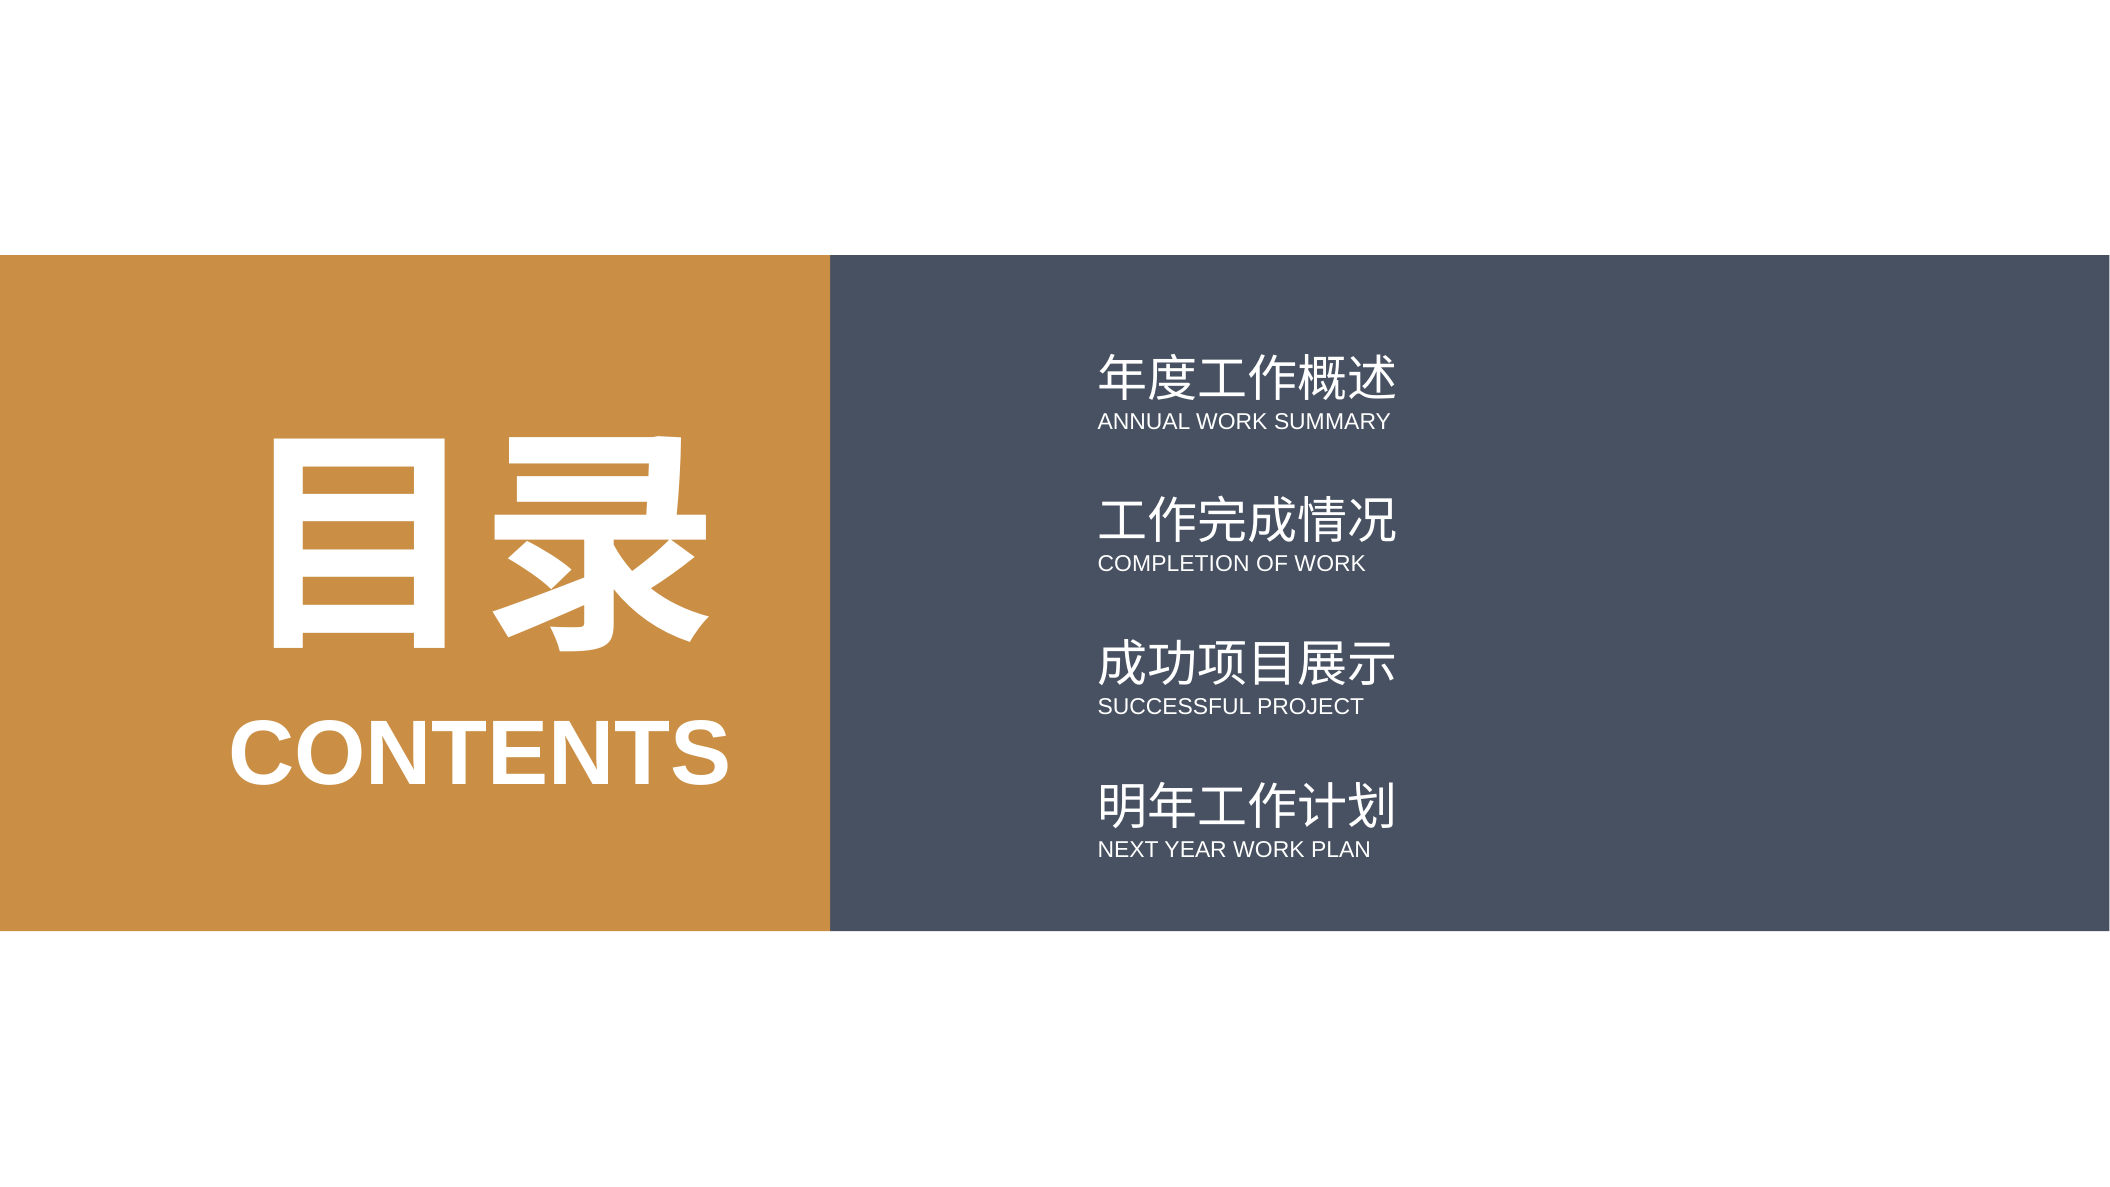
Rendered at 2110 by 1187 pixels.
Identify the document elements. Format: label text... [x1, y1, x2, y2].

text_box 目录 [227, 389, 733, 678]
text_box [0, 254, 831, 932]
text_box CONTENTS [209, 692, 751, 803]
text_box [831, 254, 2110, 932]
